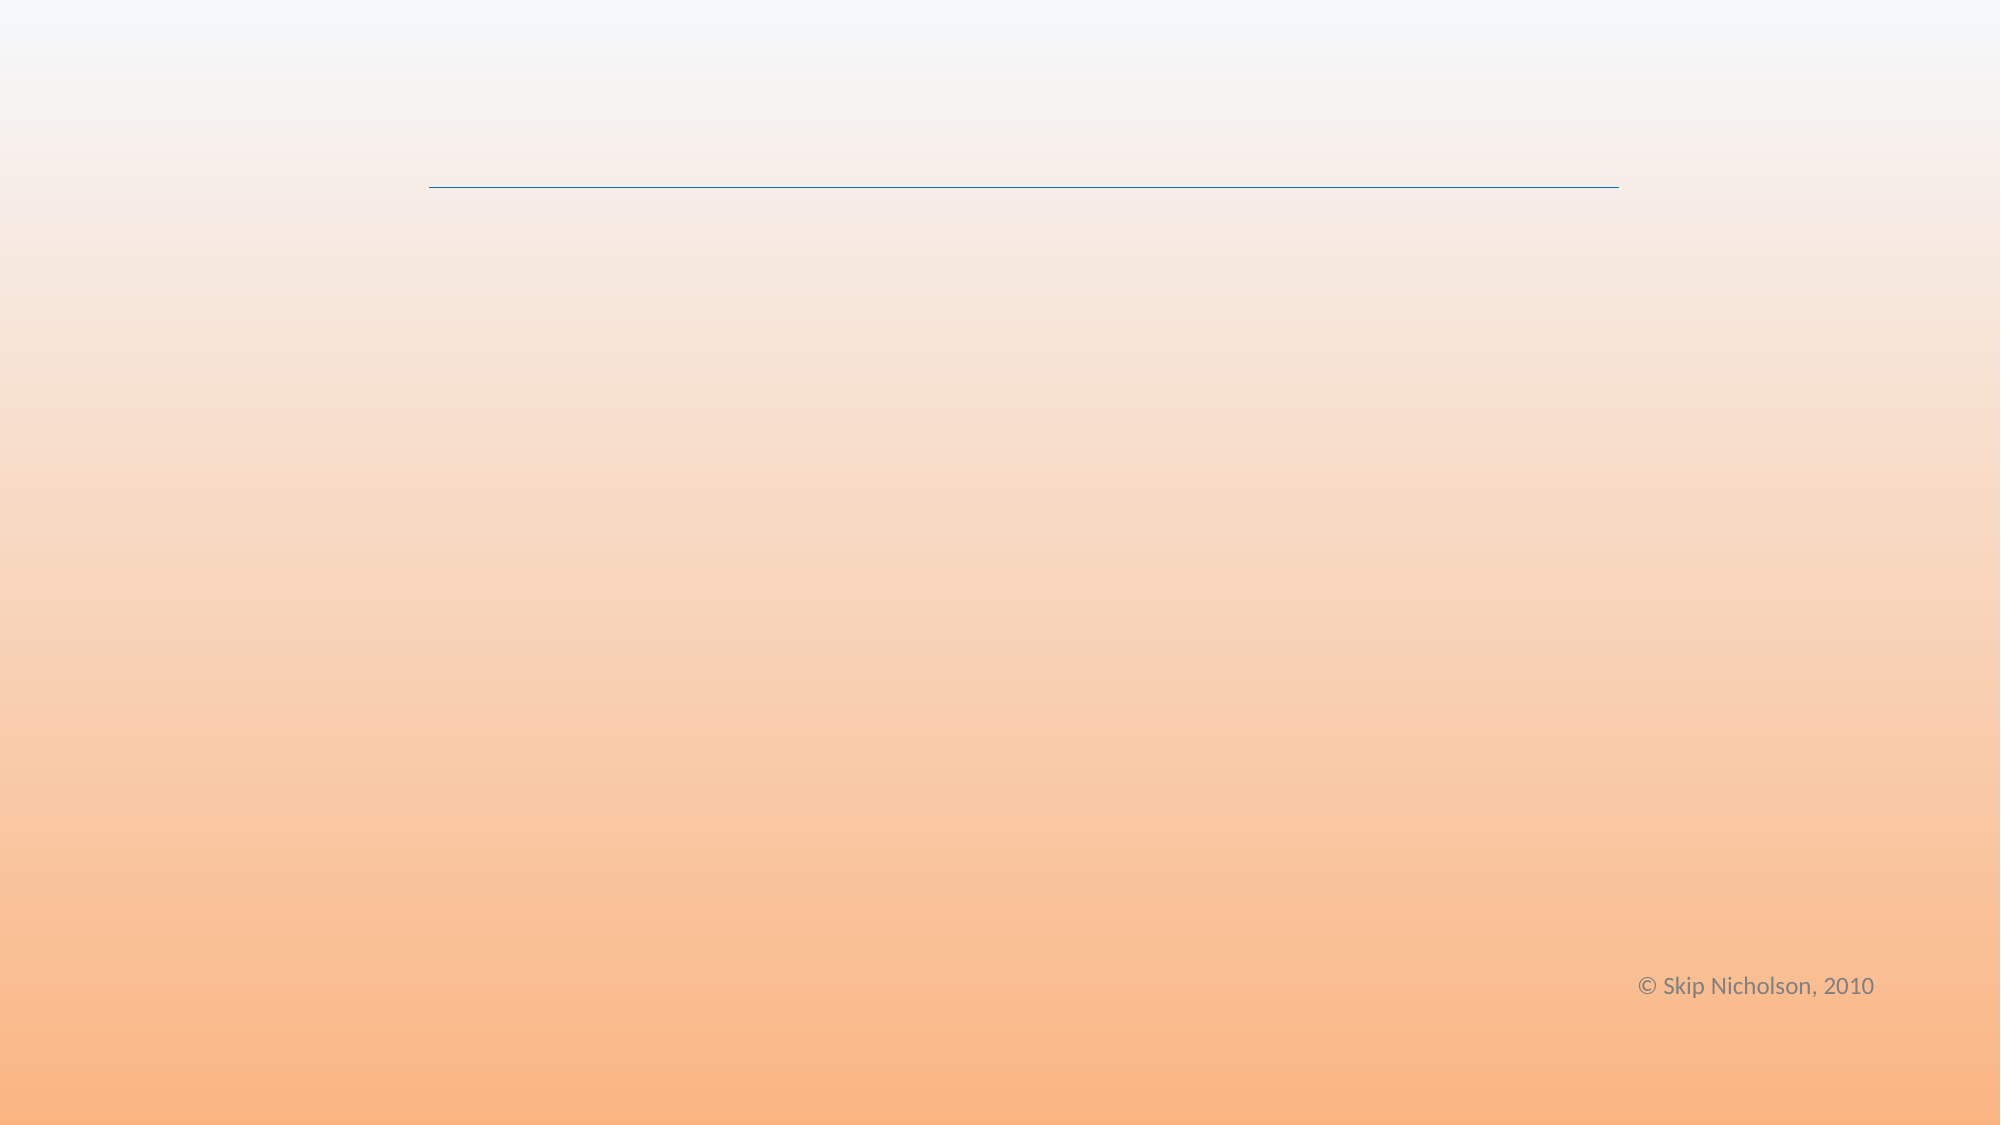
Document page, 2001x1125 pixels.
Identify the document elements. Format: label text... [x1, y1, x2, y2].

text_box © Skip Nicholson, 2010 [1622, 962, 1935, 1008]
